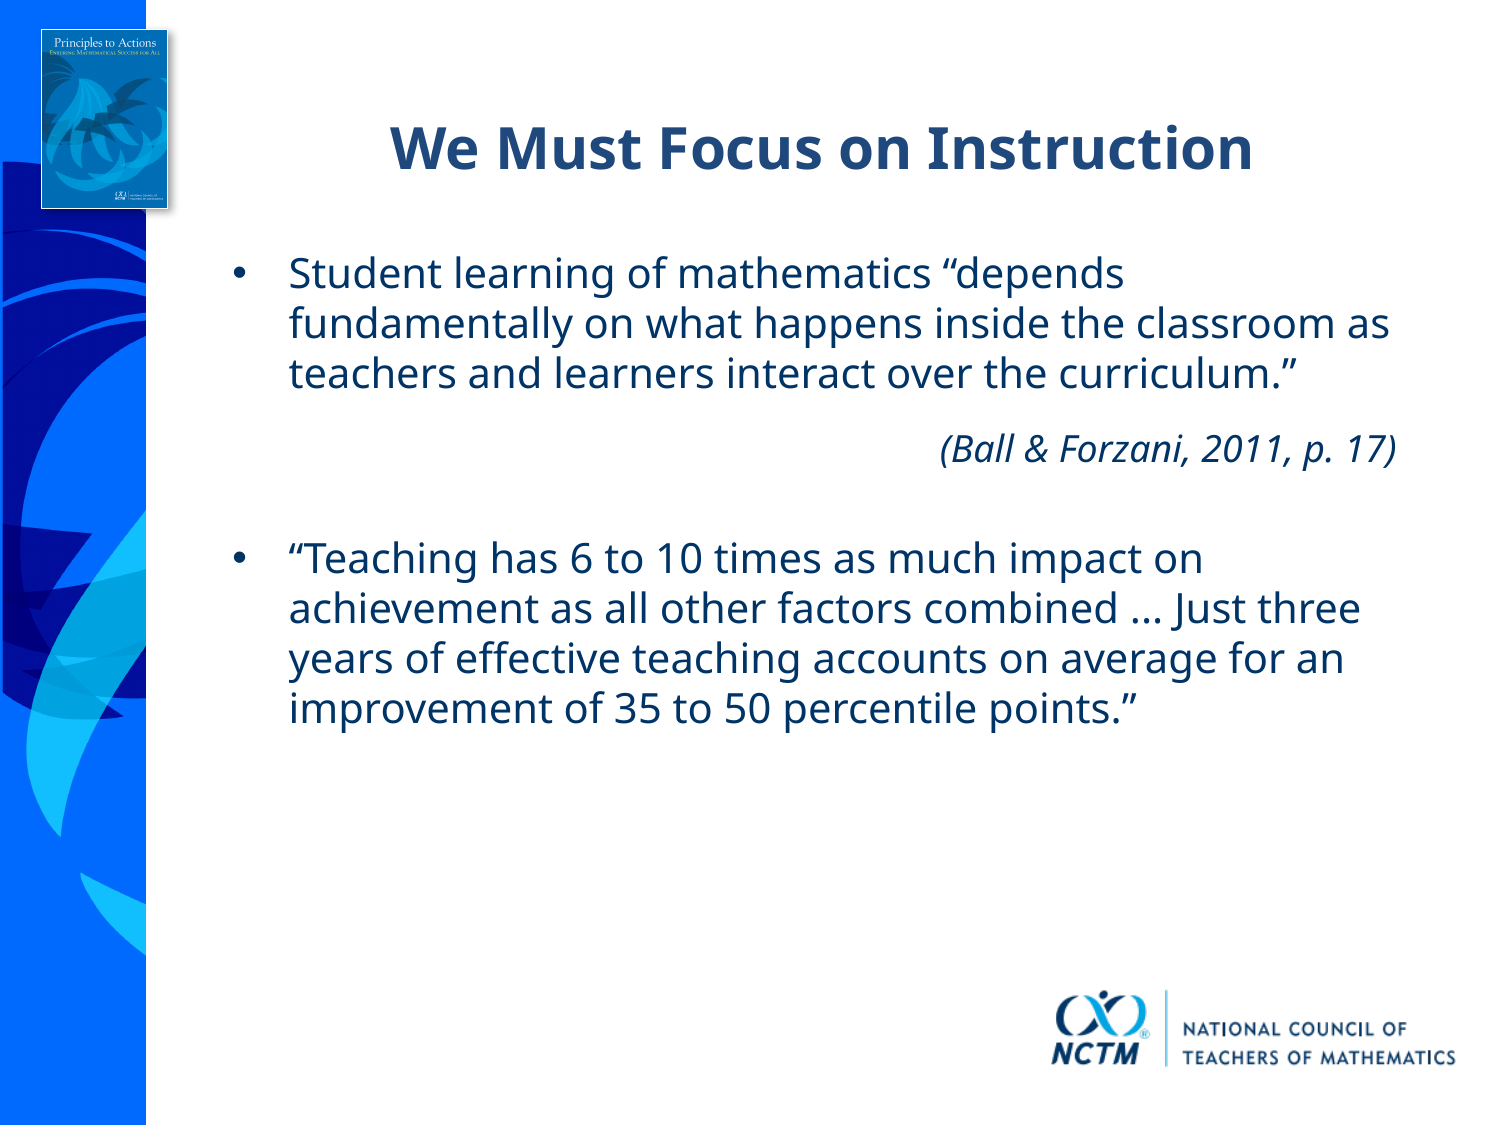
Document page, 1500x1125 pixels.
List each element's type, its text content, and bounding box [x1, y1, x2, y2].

picture [1034, 969, 1474, 1085]
text_box Student learning of mathematics “depends fundamentally on what happens inside the classroom as teachers and learners interact over the curriculum.” (Ball & Forzani, 2011, p. 17) “Teaching has 6 to 10 times as much impact on achievement as all other factors combined ... Just three years of effective teaching accounts on average for an improvement of 35 to 50 percentile points.” (Schmoker, 2006, p. 9) [217, 239, 1413, 928]
text_box We Must Focus on Instruction [151, 52, 1500, 240]
picture [0, 0, 168, 1125]
